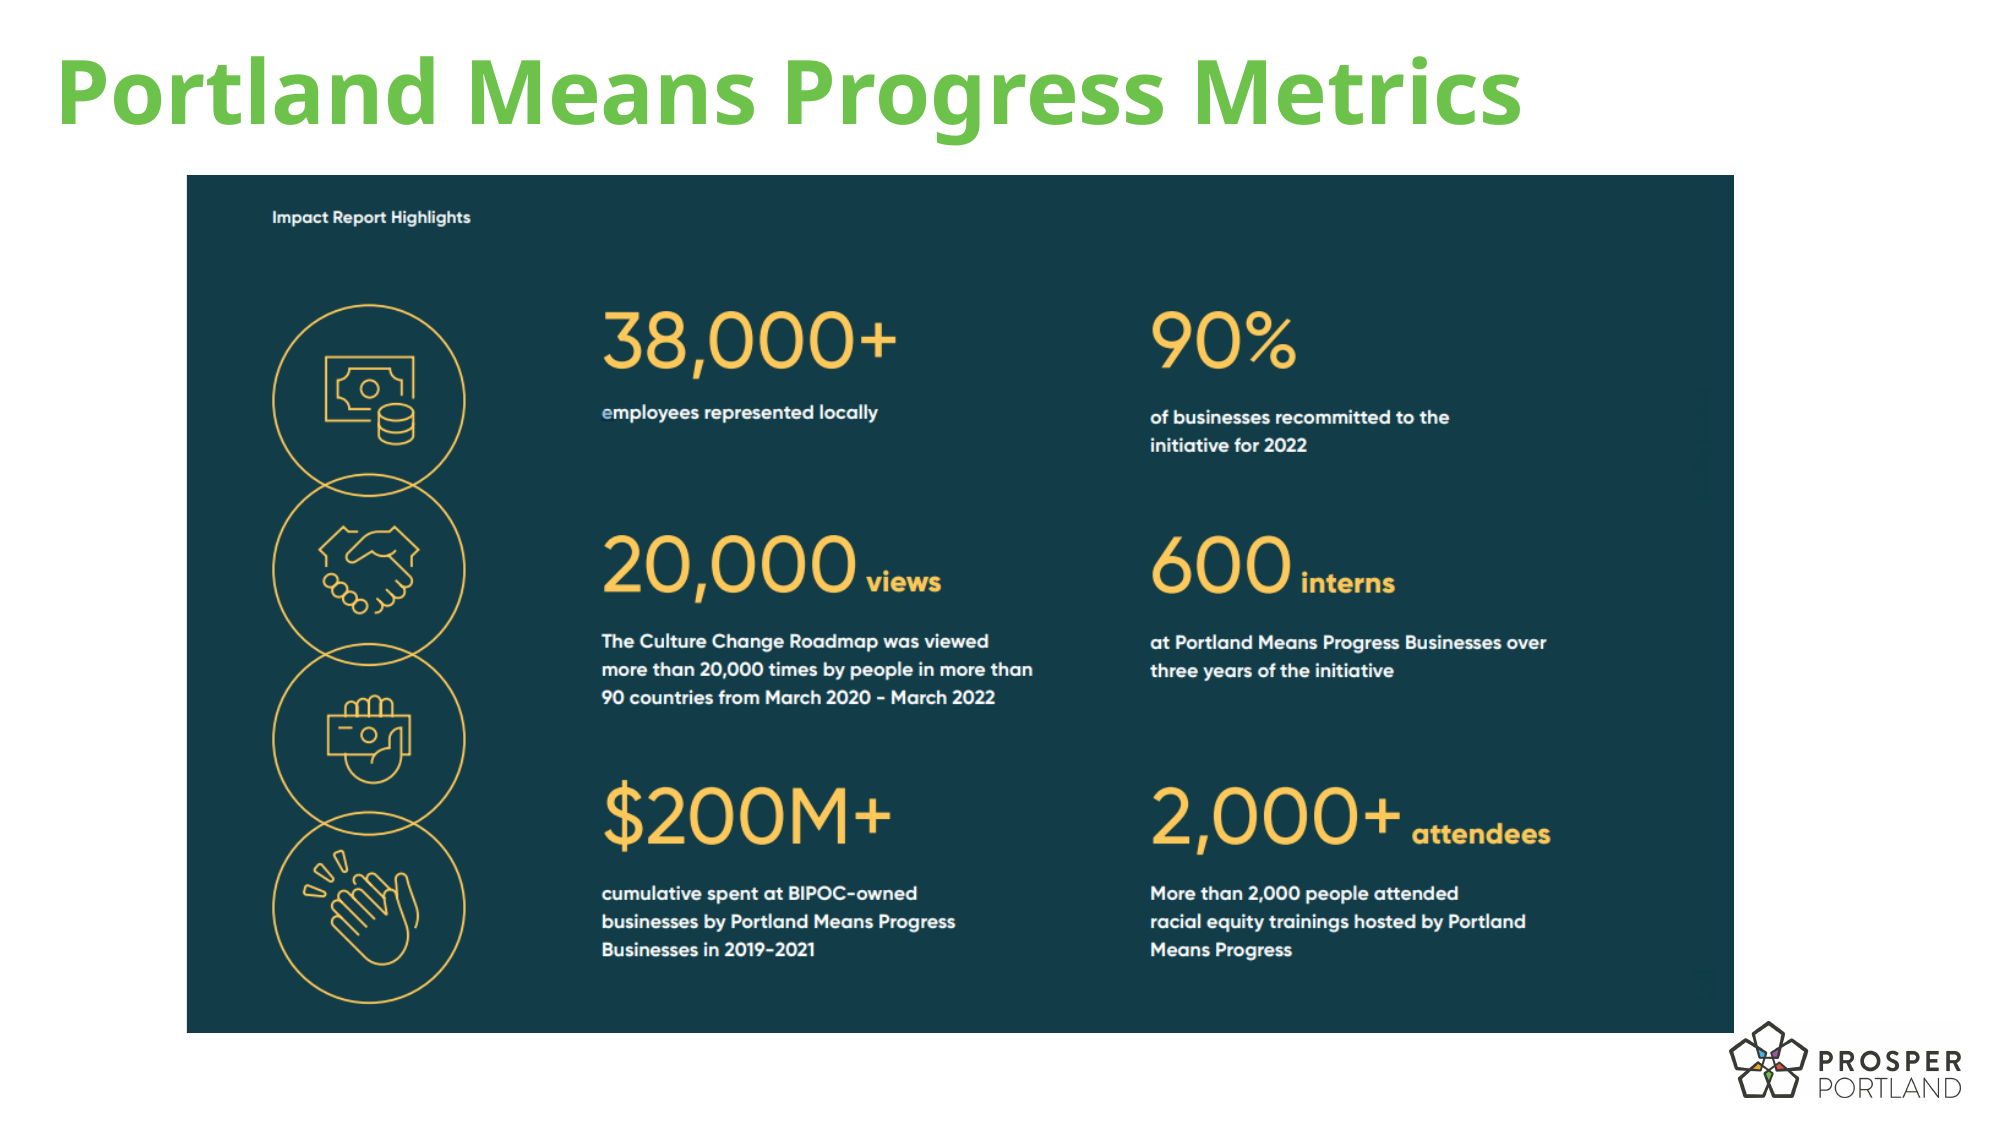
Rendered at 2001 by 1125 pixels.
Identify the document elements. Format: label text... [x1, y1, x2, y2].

picture [1729, 1021, 1961, 1098]
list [186, 175, 1735, 1033]
title Portland Means Progress Metrics [39, 26, 1964, 152]
